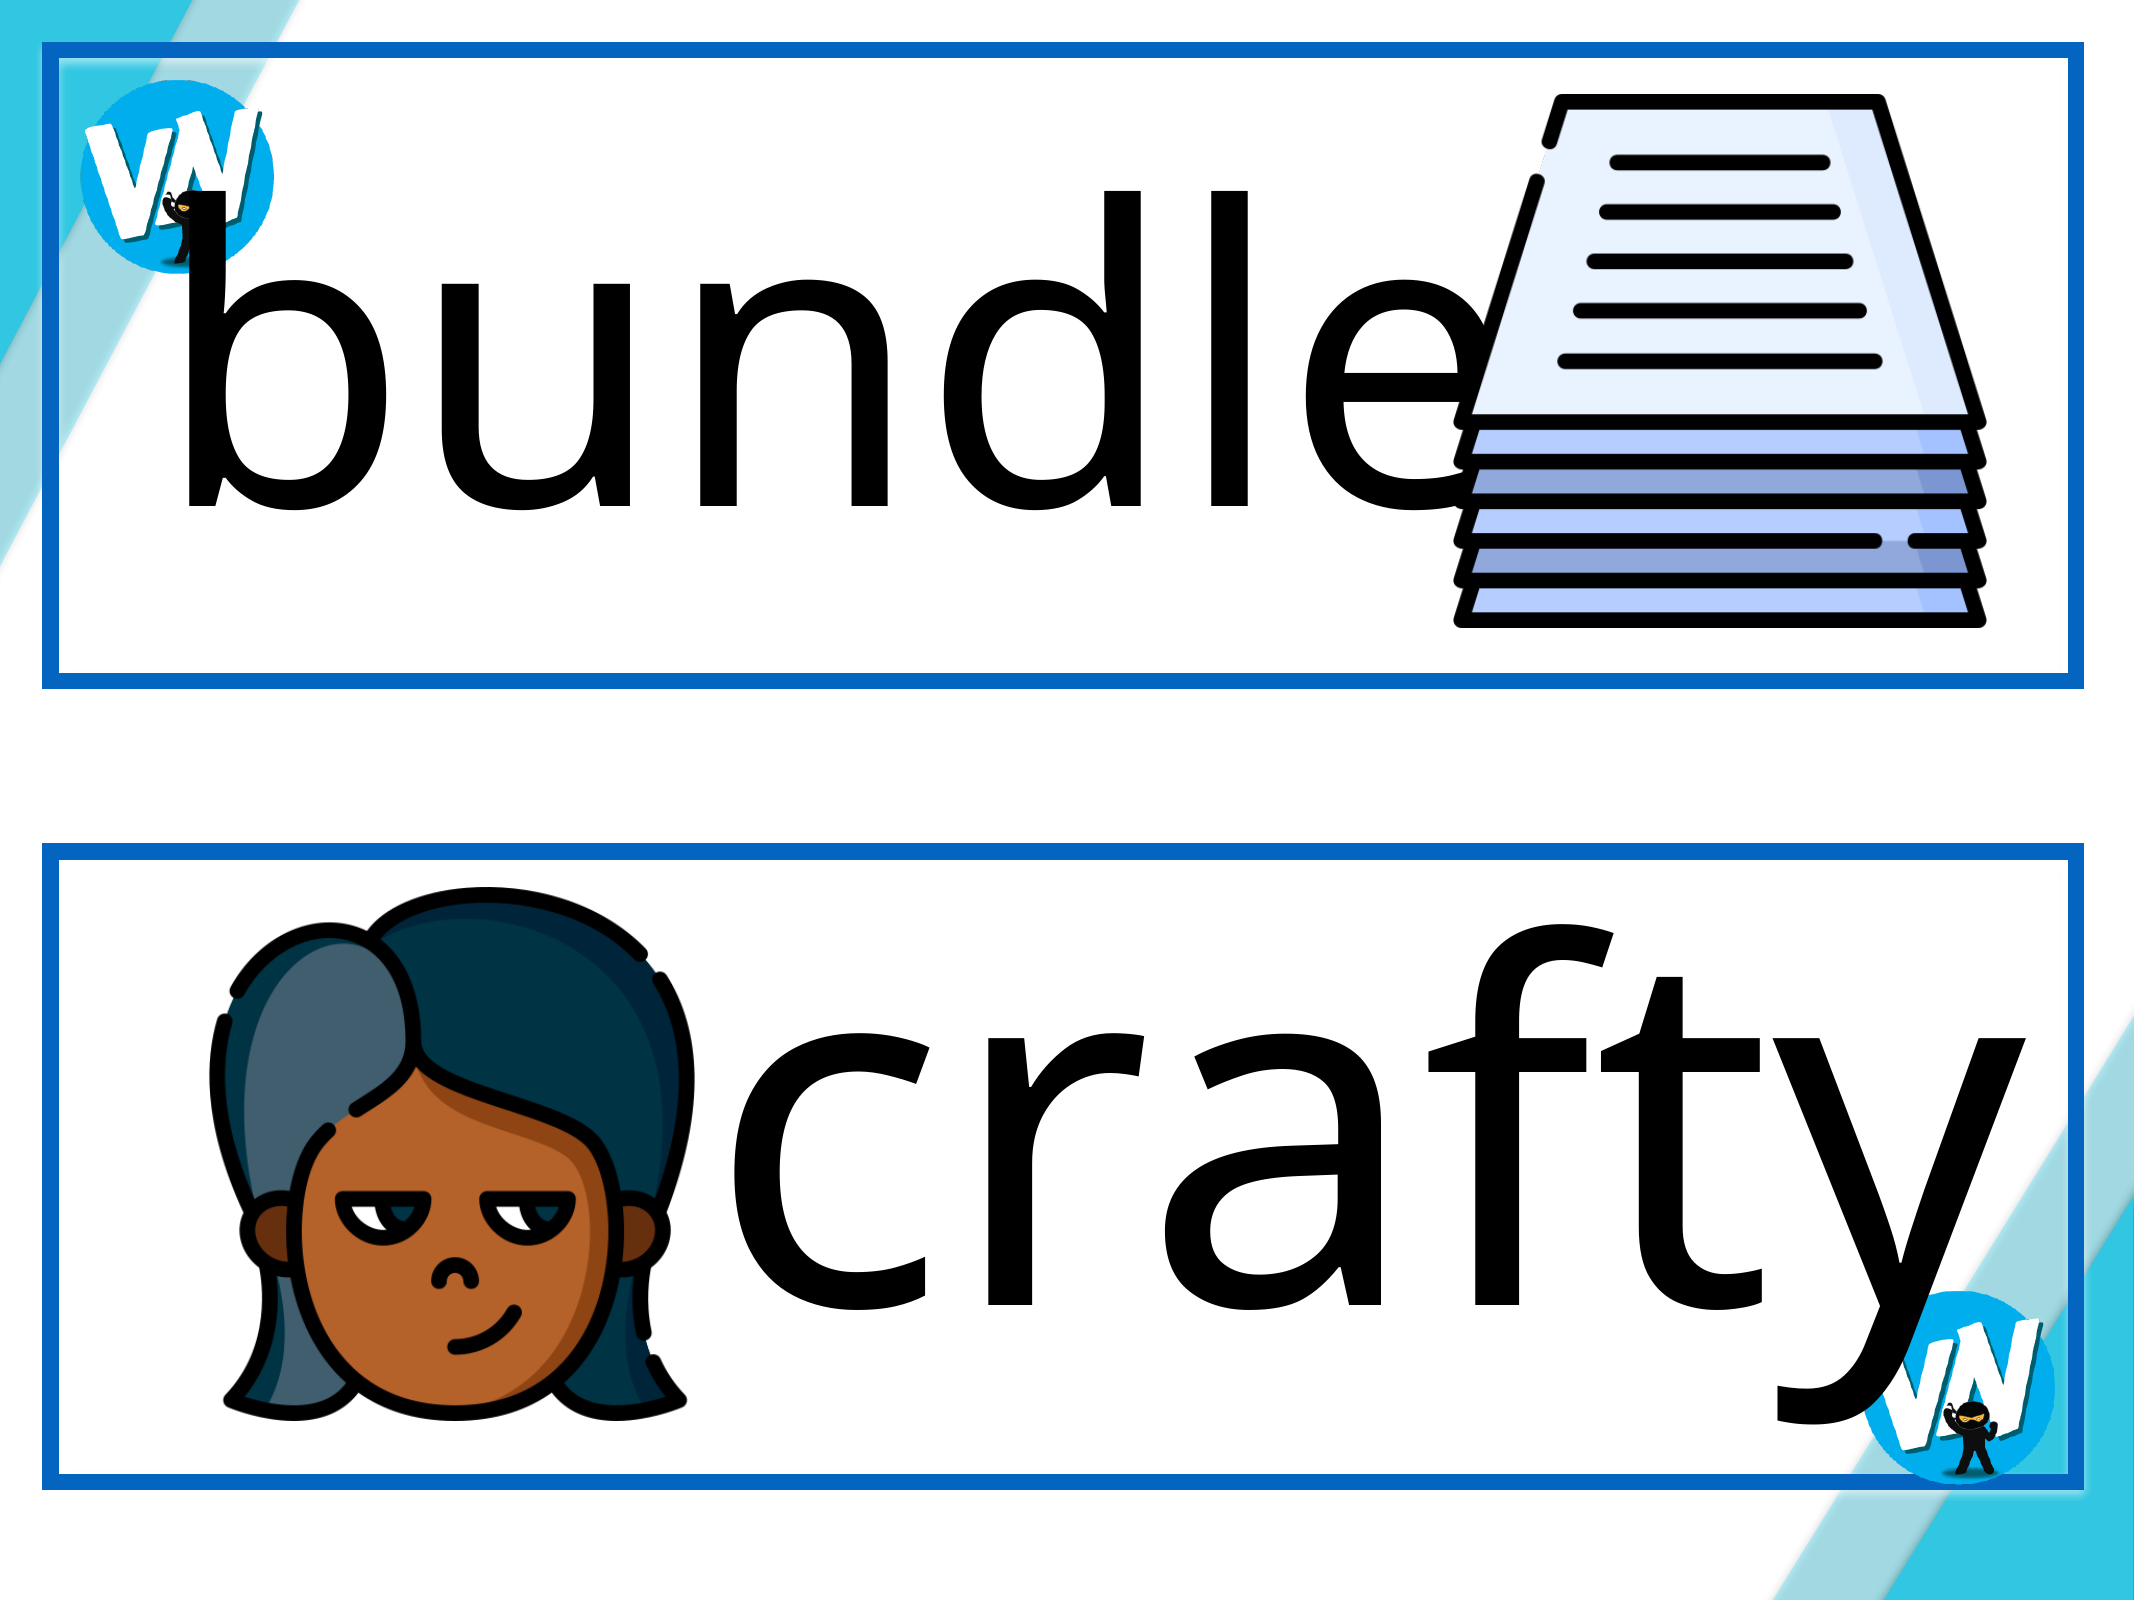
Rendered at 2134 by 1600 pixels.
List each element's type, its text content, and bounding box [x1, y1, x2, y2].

picture [1837, 1288, 2080, 1488]
text_box crafty [512, 798, 1956, 1413]
picture [185, 887, 720, 1421]
picture [57, 77, 299, 278]
text_box bundle [146, 83, 1526, 598]
picture [1453, 94, 1987, 629]
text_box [0, 0, 81, 1497]
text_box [1963, 235, 2134, 1600]
text_box [90, 283, 1956, 681]
text_box [90, 851, 1833, 1483]
text_box [90, 50, 2076, 227]
